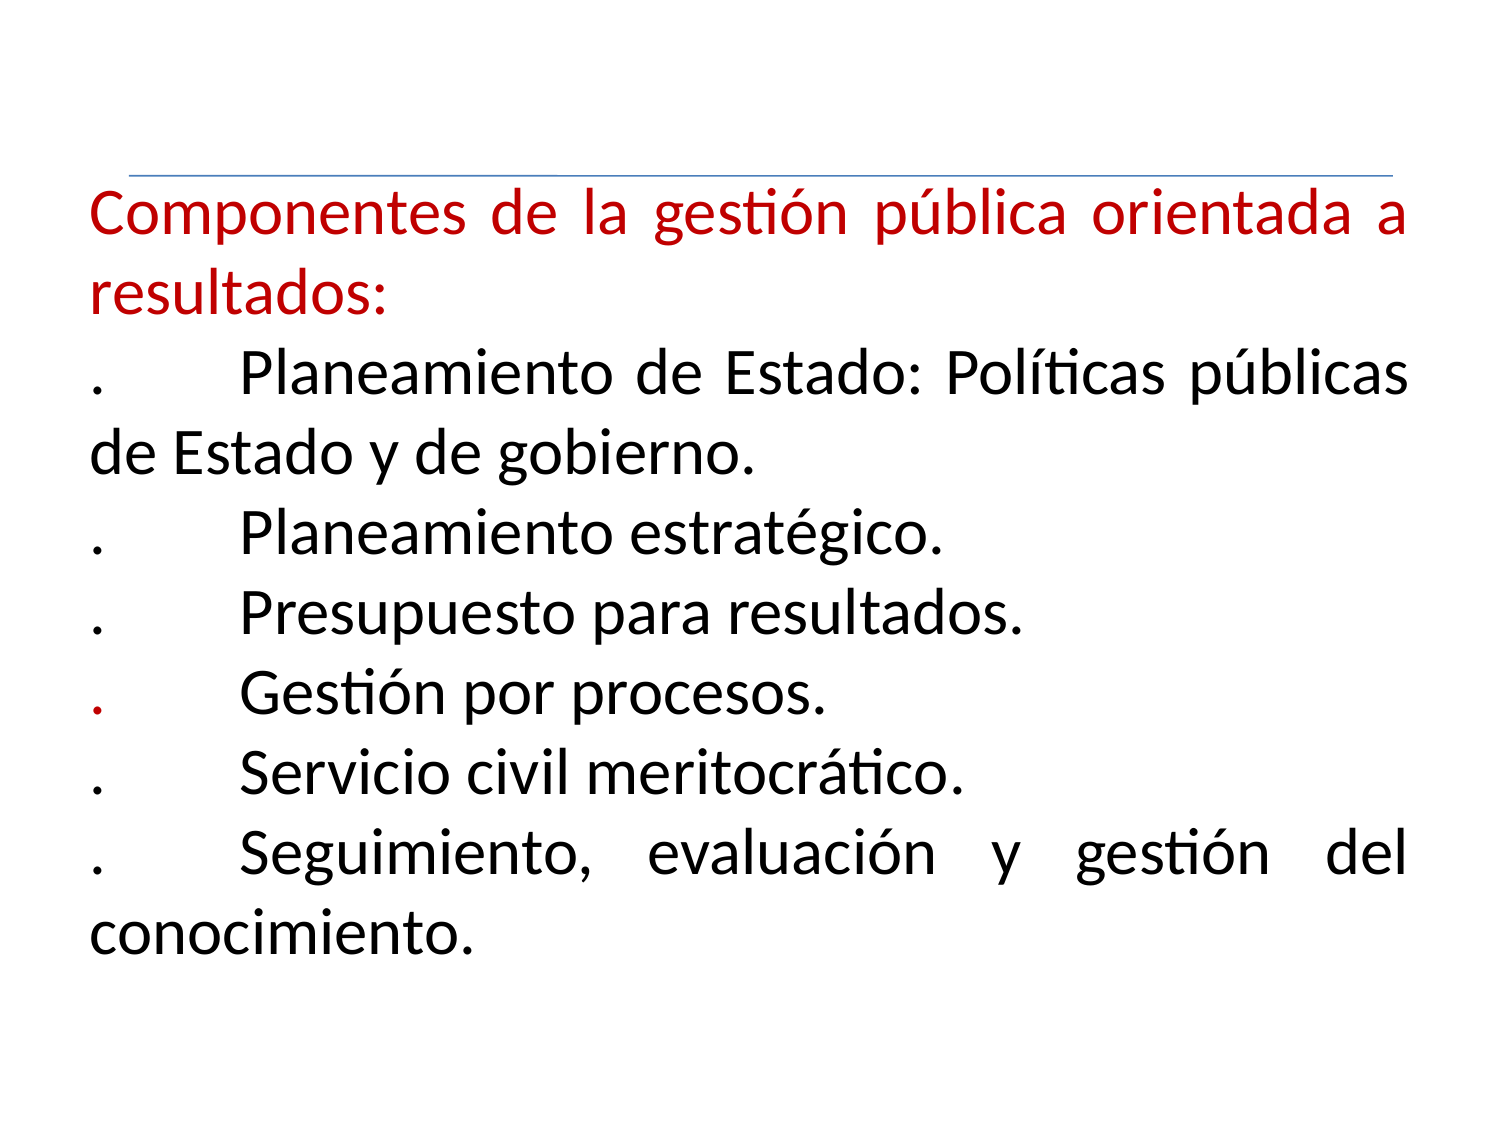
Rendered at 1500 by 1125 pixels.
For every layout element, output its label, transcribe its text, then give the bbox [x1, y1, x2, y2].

text_box Componentes de la gestión pública orientada a resultados: . Planeamiento de Estado: Políticas públicas de Estado y de gobierno. . Planeamiento estratégico. . Presupuesto para resultados. . Gestión por procesos. . Servicio civil meritocrático. . Seguimiento, evaluación y gestión del conocimiento. [75, 160, 1425, 1005]
